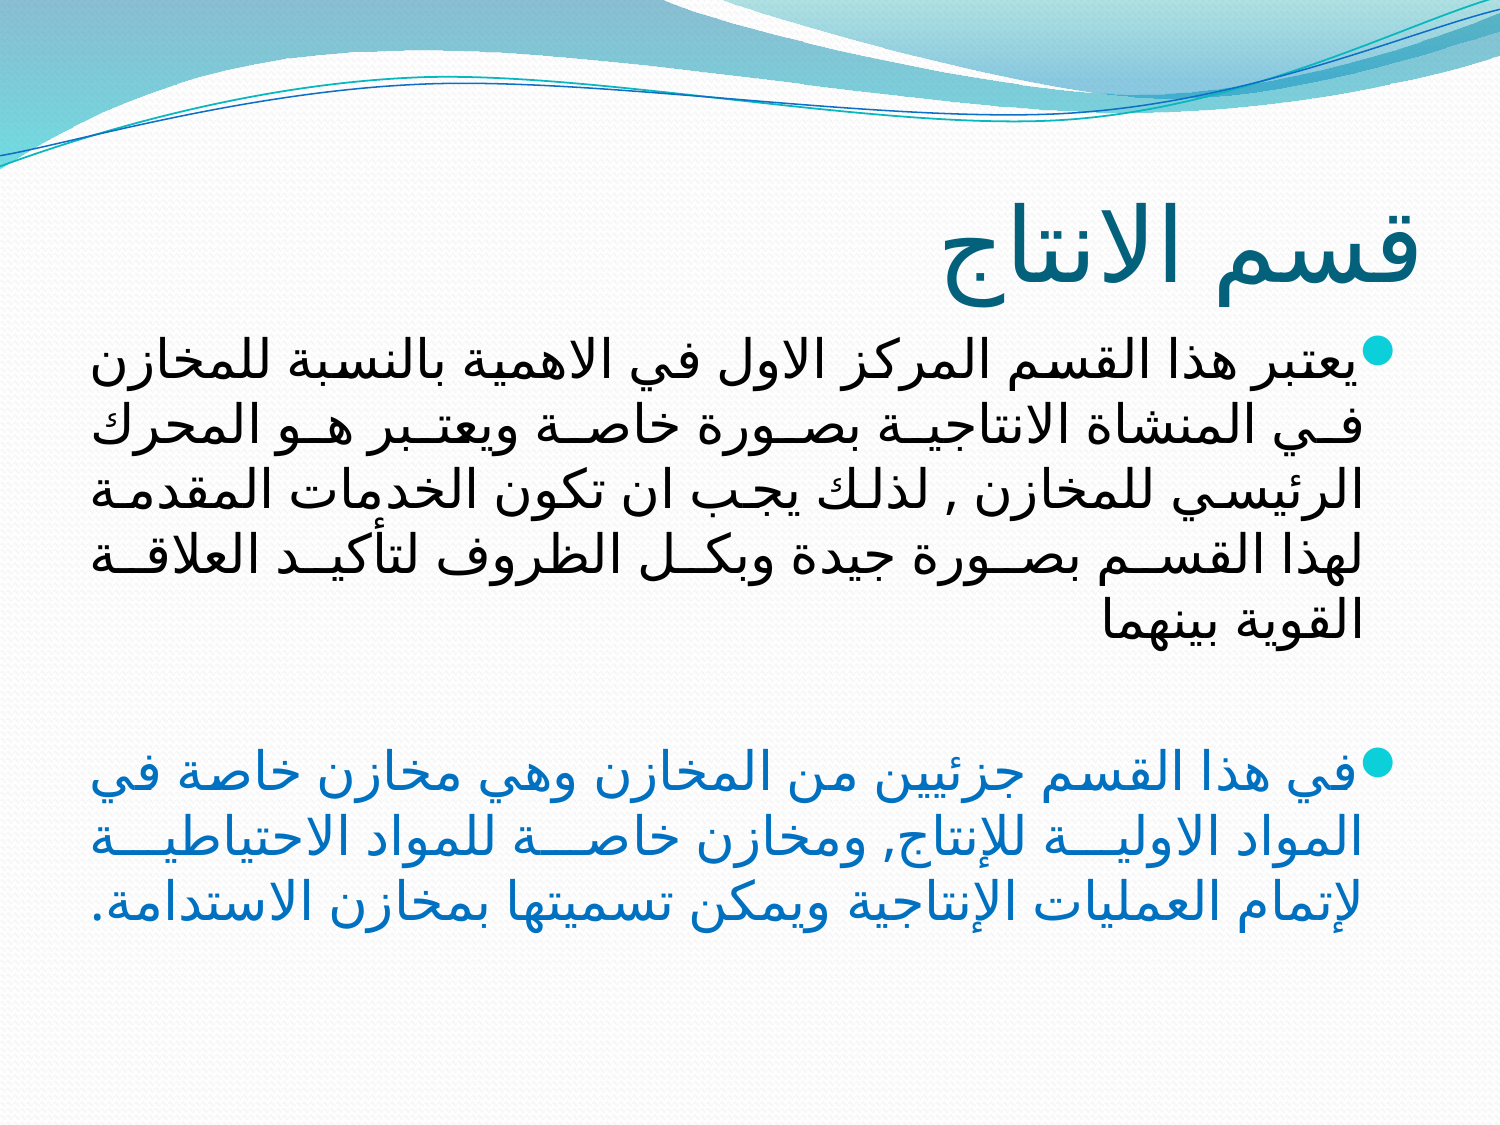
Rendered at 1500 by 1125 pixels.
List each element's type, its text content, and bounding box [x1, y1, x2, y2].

title قسم الانتاج [75, 115, 1425, 303]
list يعتبر هذا القسم المركز الاول في الاهمية بالنسبة للمخازن في المنشاة الانتاجية بصورة خاصة ويعتبر هو المحرك الرئيسي للمخازن , لذلك يجب ان تكون الخدمات المقدمة لهذا القسم بصورة جيدة وبكل الظروف لتأكيد العلاقة القوية بينهما في هذا القسم جزئيين من المخازن وهي مخازن خاصة في المواد الاولية للإنتاج, ومخازن خاصة للمواد الاحتياطية لإتمام العمليات الإنتاجية ويمكن تسميتها بمخازن الاستدامة. [75, 317, 1425, 1038]
